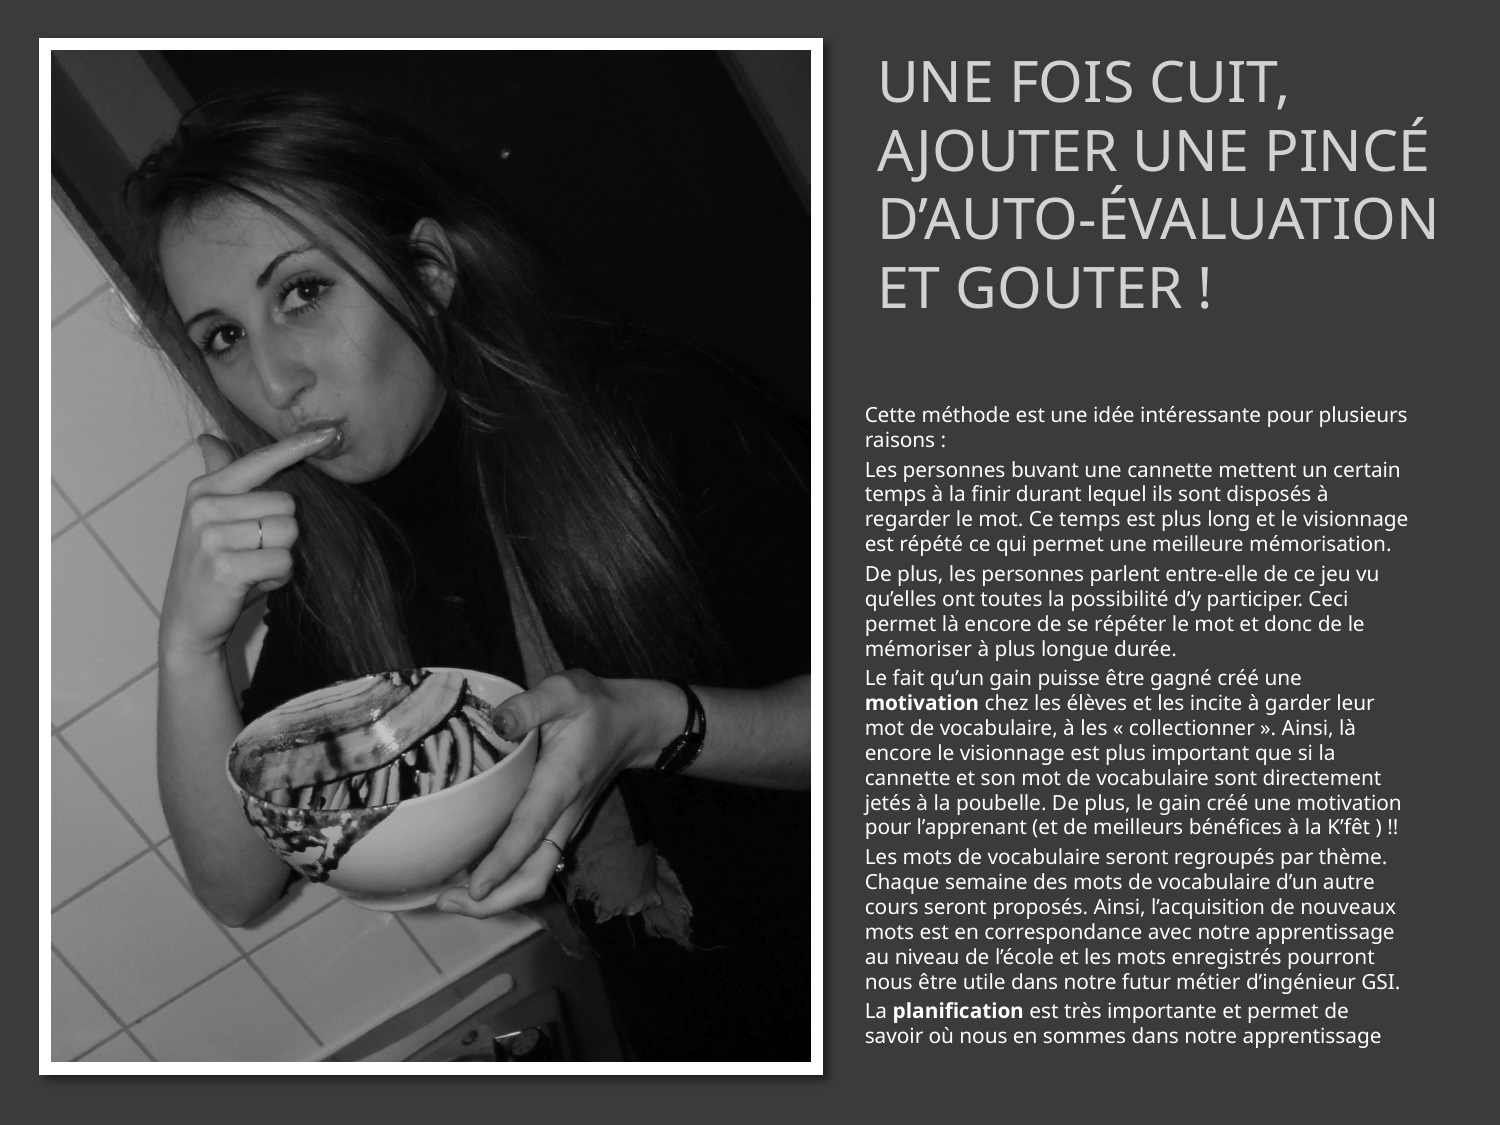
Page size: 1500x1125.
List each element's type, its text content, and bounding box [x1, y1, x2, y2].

picture [50, 49, 811, 1063]
text_box Une fois cuit, ajouter une pincé d’auto-évaluation et gouter ! [862, 37, 1463, 375]
list Cette méthode est une idée intéressante pour plusieurs raisons : Les personnes buvant une cannette mettent un certain temps à la finir durant lequel ils sont disposés à regarder le mot. Ce temps est plus long et le visionnage est répété ce qui permet une meilleure mémorisation. De plus, les personnes parlent entre-elle de ce jeu vu qu’elles ont toutes la possibilité d’y participer. Ceci permet là encore de se répéter le mot et donc de le mémoriser à plus longue durée. Le fait qu’un gain puisse être gagné créé une motivation chez les élèves et les incite à garder leur mot de vocabulaire, à les « collectionner ». Ainsi, là encore le visionnage est plus important que si la cannette et son mot de vocabulaire sont directement jetés à la poubelle. De plus, le gain créé une motivation pour l’apprenant (et de meilleurs bénéfices à la K’fêt ) !! Les mots de vocabulaire seront regroupés par thème. Chaque semaine des mots de vocabulaire d’un autre cours seront proposés. Ainsi, l’acquisition de nouveaux mots est en correspondance avec notre apprentissage au niveau de l’école et les mots enregistrés pourront nous être utile dans notre futur métier d’ingénieur GSI. La planification est très importante et permet de savoir où nous en sommes dans notre apprentissage [849, 537, 1425, 1063]
text_box [862, 375, 1402, 563]
